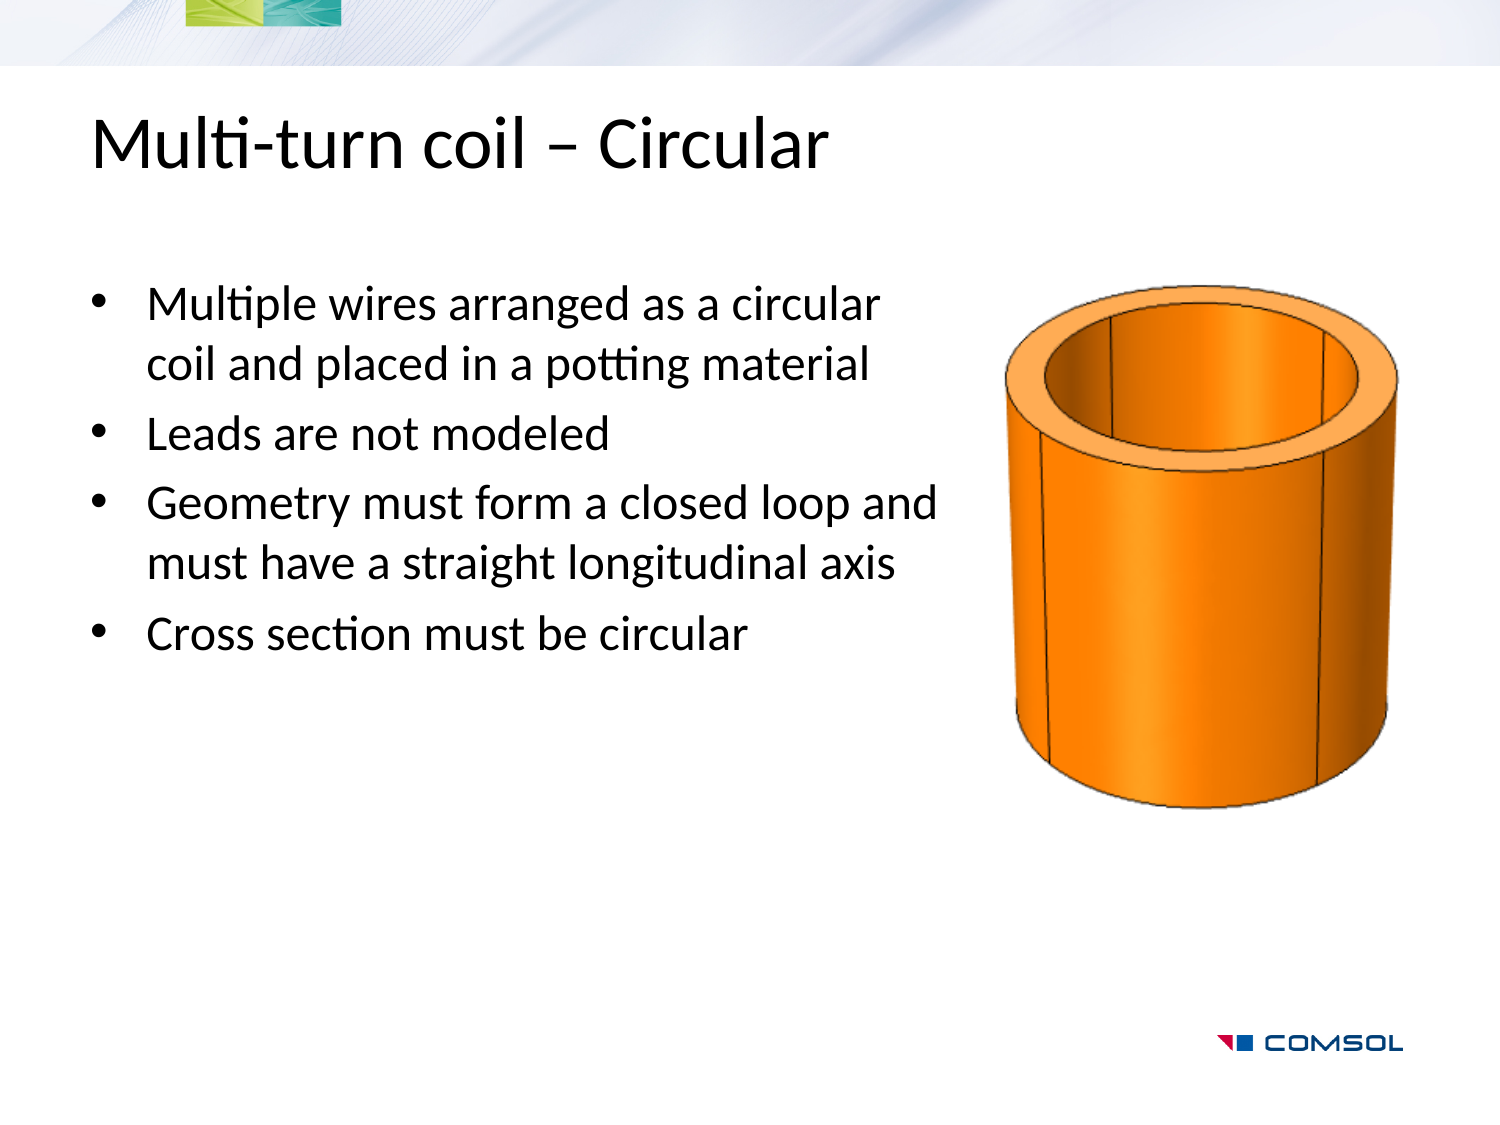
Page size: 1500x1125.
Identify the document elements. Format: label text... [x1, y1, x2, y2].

picture [0, 0, 1500, 1125]
list Multiple wires arranged as a circular coil and placed in a potting material Leads are not modeled Geometry must form a closed loop and must have a straight longitudinal axis Cross section must be circular [75, 262, 973, 1005]
title Multi-turn coil – Circular [75, 45, 1425, 233]
